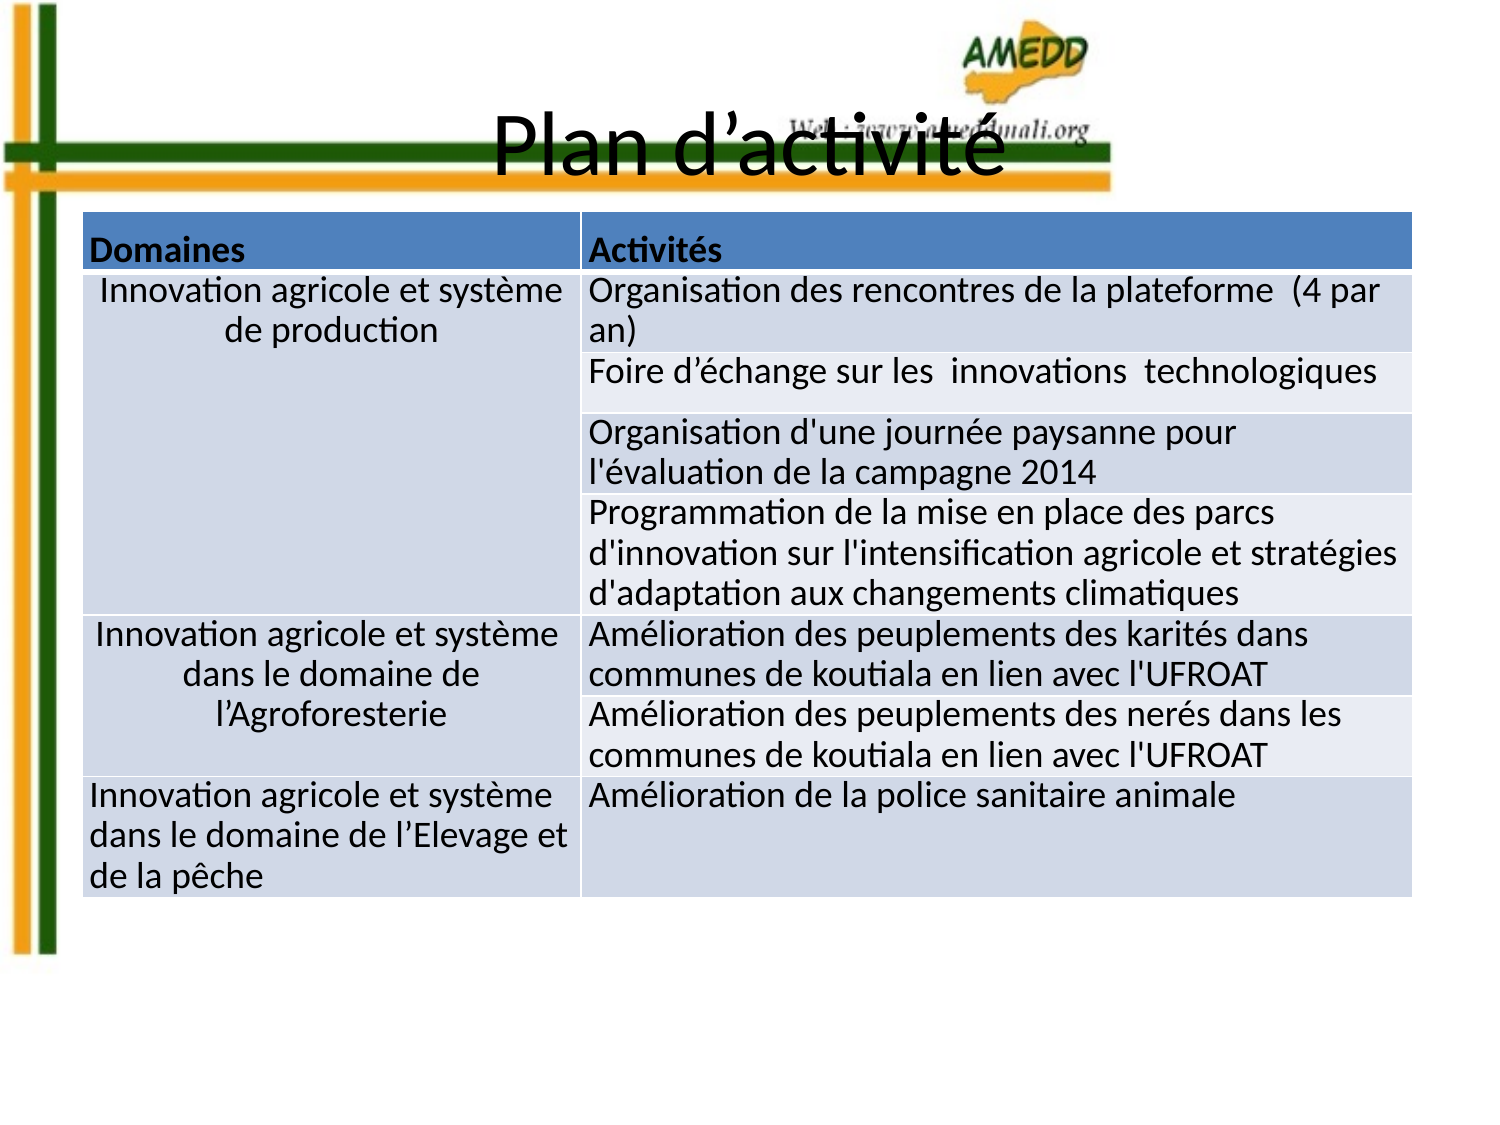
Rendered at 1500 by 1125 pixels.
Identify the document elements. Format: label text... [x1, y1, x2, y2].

table_cell Programmation de la mise en place des parcs d'innovation sur l'intensification agricole et stratégies d'adaptation aux changements climatiques [582, 495, 1412, 614]
table_header Domaines [83, 212, 580, 269]
table_cell Organisation des rencontres de la plateforme (4 par an) [582, 275, 1412, 352]
table_cell Organisation d'une journée paysanne pour l'évaluation de la campagne 2014 [582, 414, 1412, 493]
picture [0, 0, 1500, 1125]
table_cell Amélioration des peuplements des nerés dans les communes de koutiala en lien avec l'UFROAT [582, 697, 1412, 776]
table_cell Foire d’échange sur les innovations technologiques [582, 353, 1412, 412]
table_header Activités [582, 212, 1412, 269]
table_cell Amélioration de la police sanitaire animale [582, 777, 1412, 897]
table_cell Innovation agricole et système dans le domaine de l’Elevage et de la pêche [83, 777, 580, 897]
title Plan d’activité [75, 45, 1425, 233]
table_cell Innovation agricole et système de production [83, 275, 580, 614]
table_cell Amélioration des peuplements des karités dans communes de koutiala en lien avec l'UFROAT [582, 616, 1412, 695]
table_cell Innovation agricole et système dans le domaine de l’Agroforesterie [83, 616, 580, 776]
